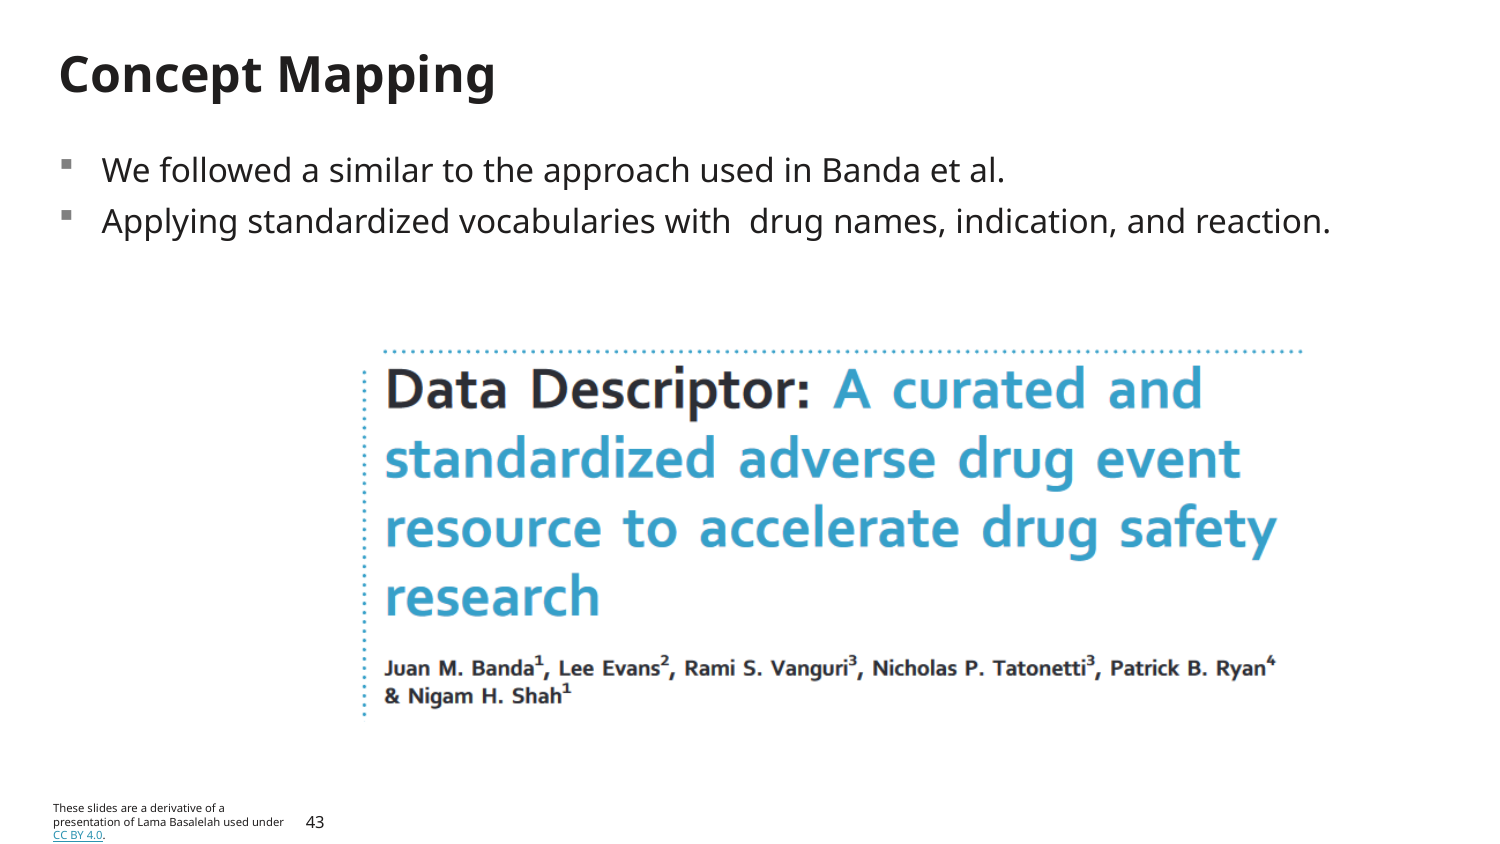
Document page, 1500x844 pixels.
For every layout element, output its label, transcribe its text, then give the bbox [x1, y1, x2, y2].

list We followed a similar to the approach used in Banda et al. Applying standardized vocabularies with drug names, indication, and reaction. [59, 148, 1442, 750]
picture [349, 332, 1392, 722]
title Concept Mapping [59, 42, 1442, 102]
slide_number 43 [305, 804, 401, 843]
